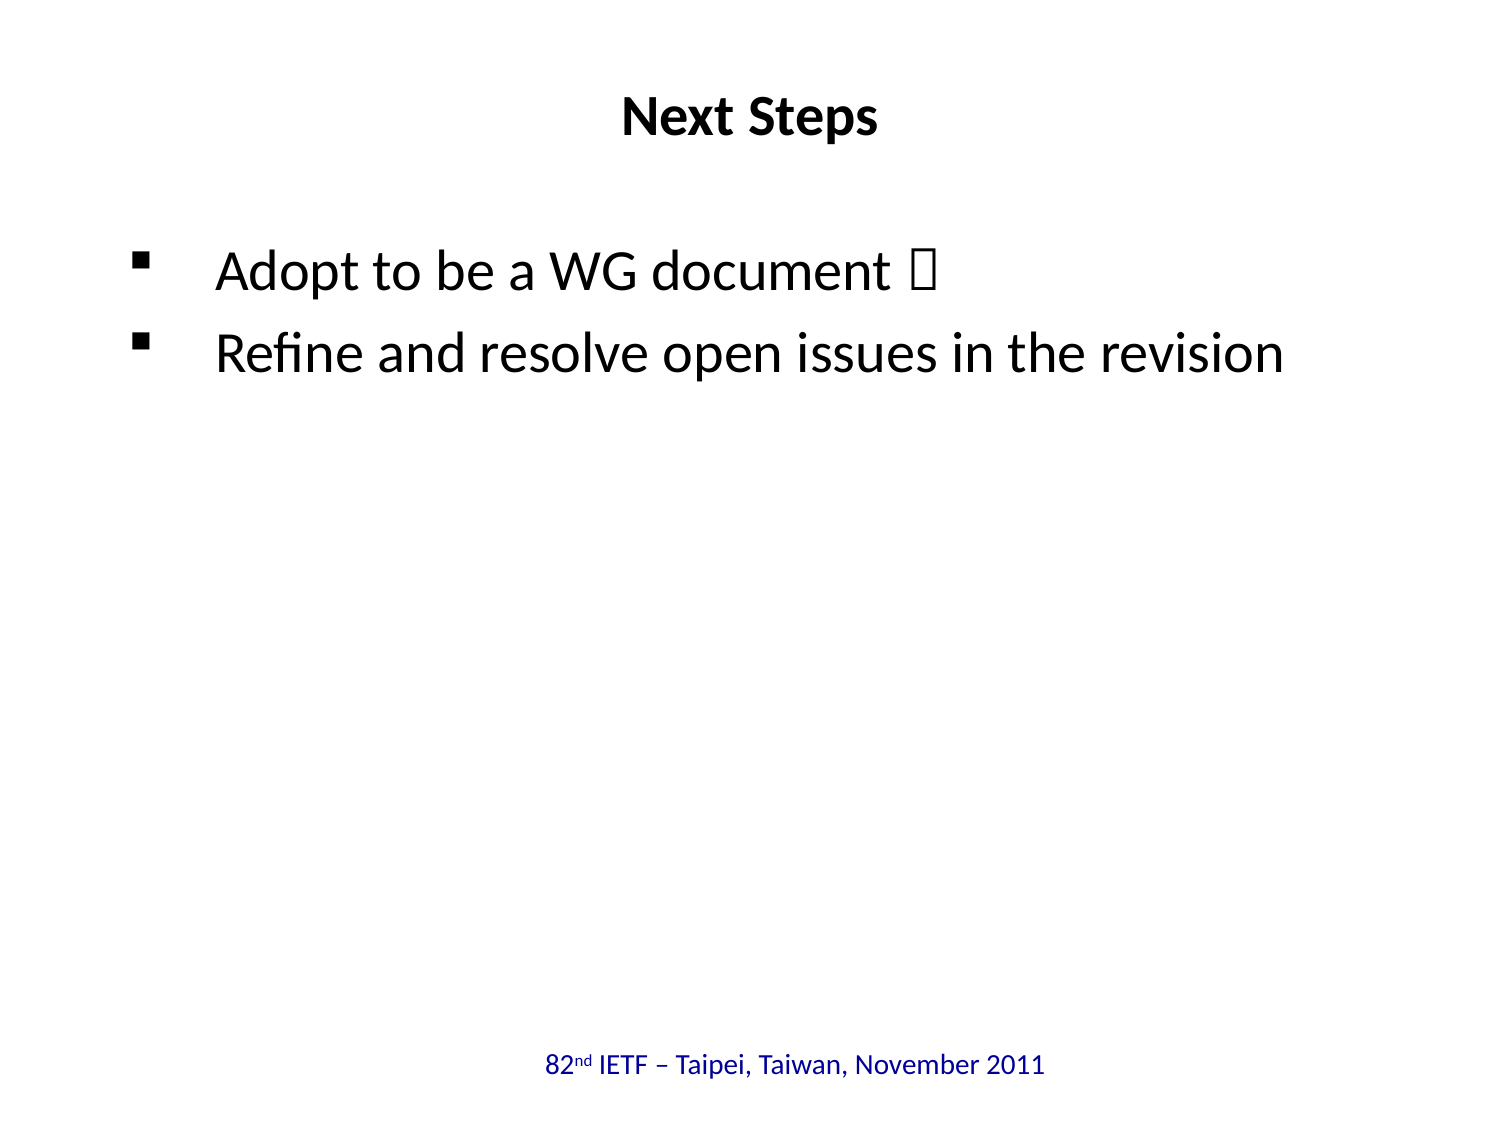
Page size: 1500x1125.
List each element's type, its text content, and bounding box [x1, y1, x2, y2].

title Next Steps [112, 62, 1388, 163]
list Adopt to be a WG document  Refine and resolve open issues in the revision [112, 224, 1388, 1001]
